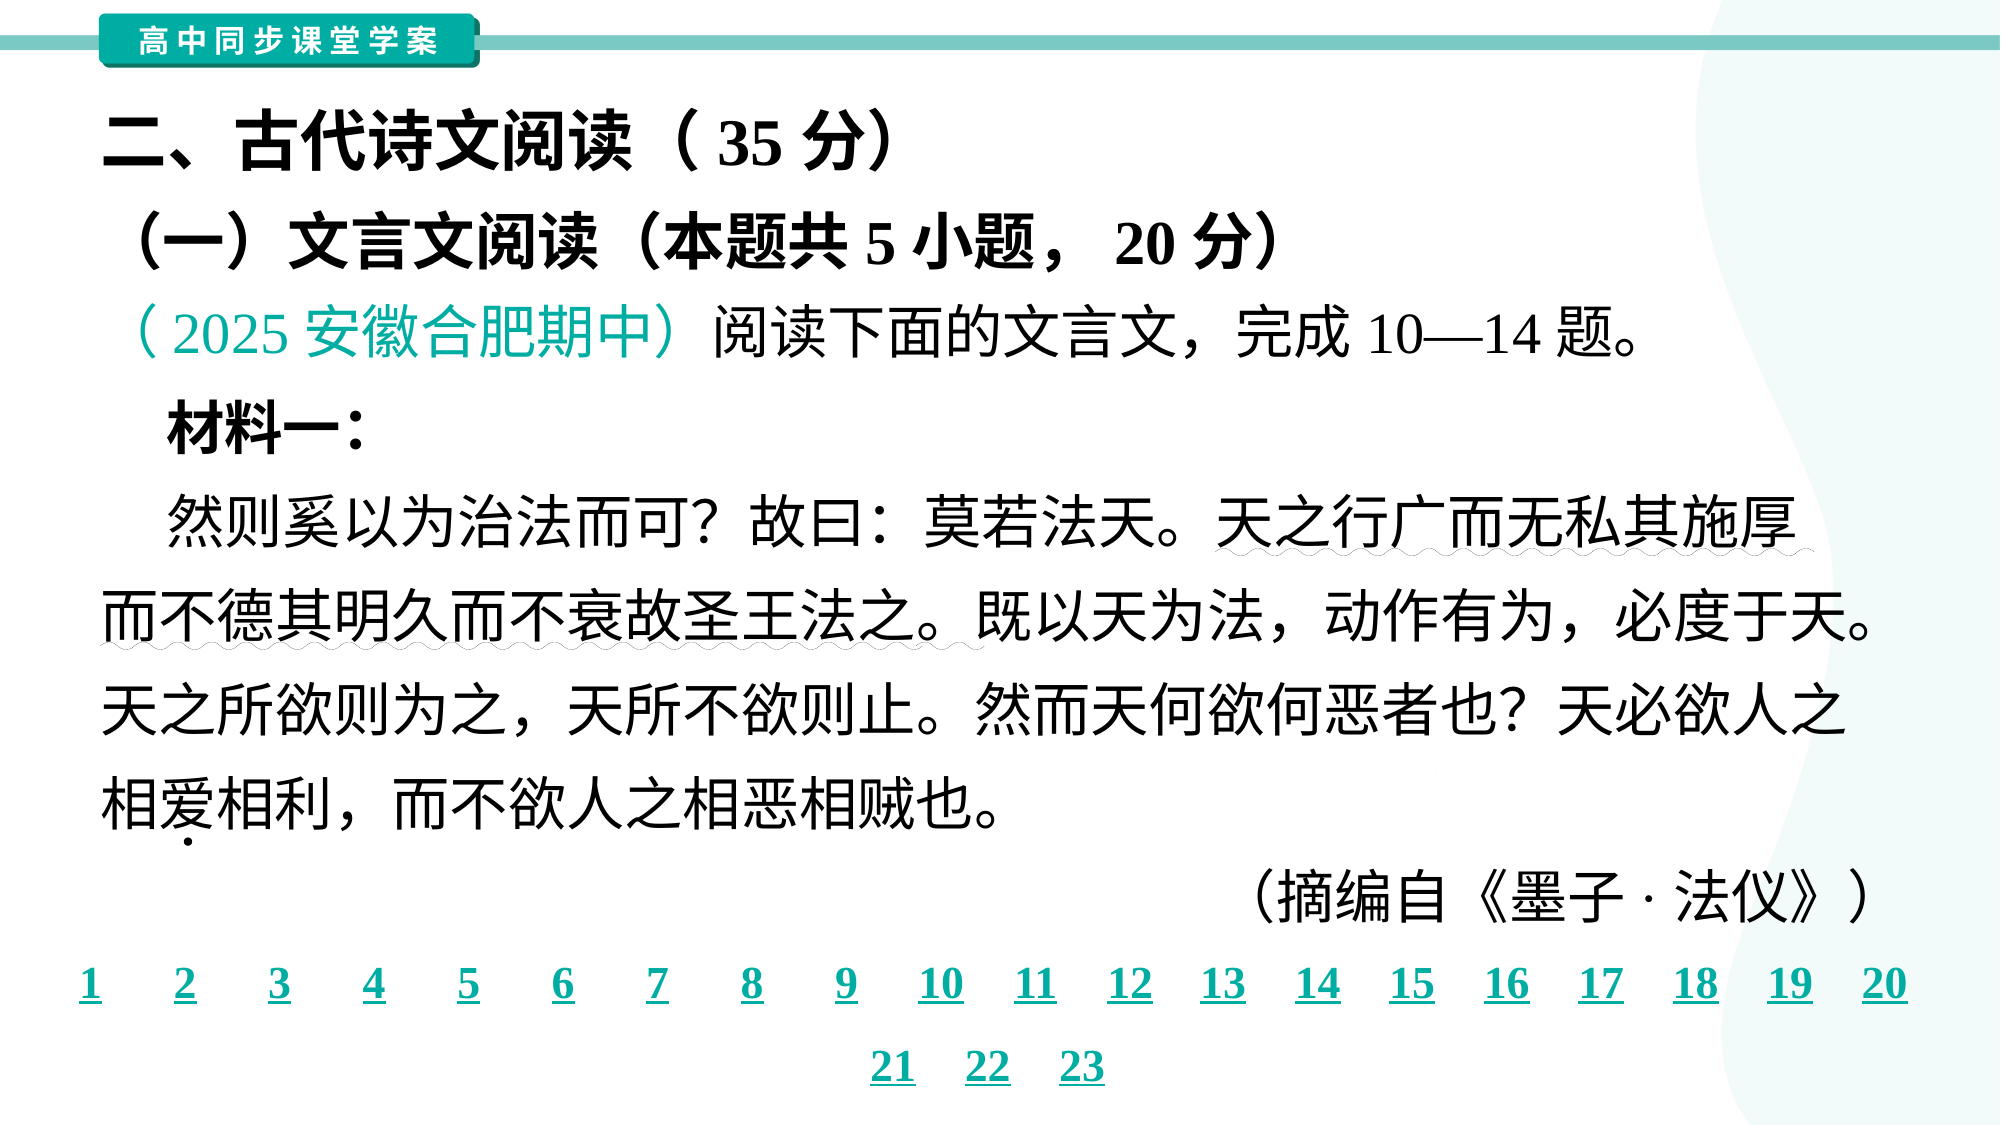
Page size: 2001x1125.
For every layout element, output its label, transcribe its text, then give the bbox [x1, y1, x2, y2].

picture [0, 0, 2000, 1125]
text_box （一）文言文阅读（本题共5小题，20分） [100, 180, 1899, 277]
text_box 材料一： 然则奚以为治法而可？故曰：莫若法天。天之行广而无私其施厚 而不德其明久而不衰故圣王法之。既以天为法，动作有为，必度于天。 天之所欲则为之，天所不欲则止。然而天何欲何恶者也？天必欲人之 相爱相利，而不欲人之相恶相贼也。 （摘编自《墨子·法仪》） [100, 367, 1899, 931]
text_box （2025安徽合肥期中）阅读下面的文言文，完成10—14题。 [100, 277, 1899, 366]
text_box [183, 837, 193, 846]
text_box 二、古代诗文阅读（35分） [100, 76, 1899, 180]
